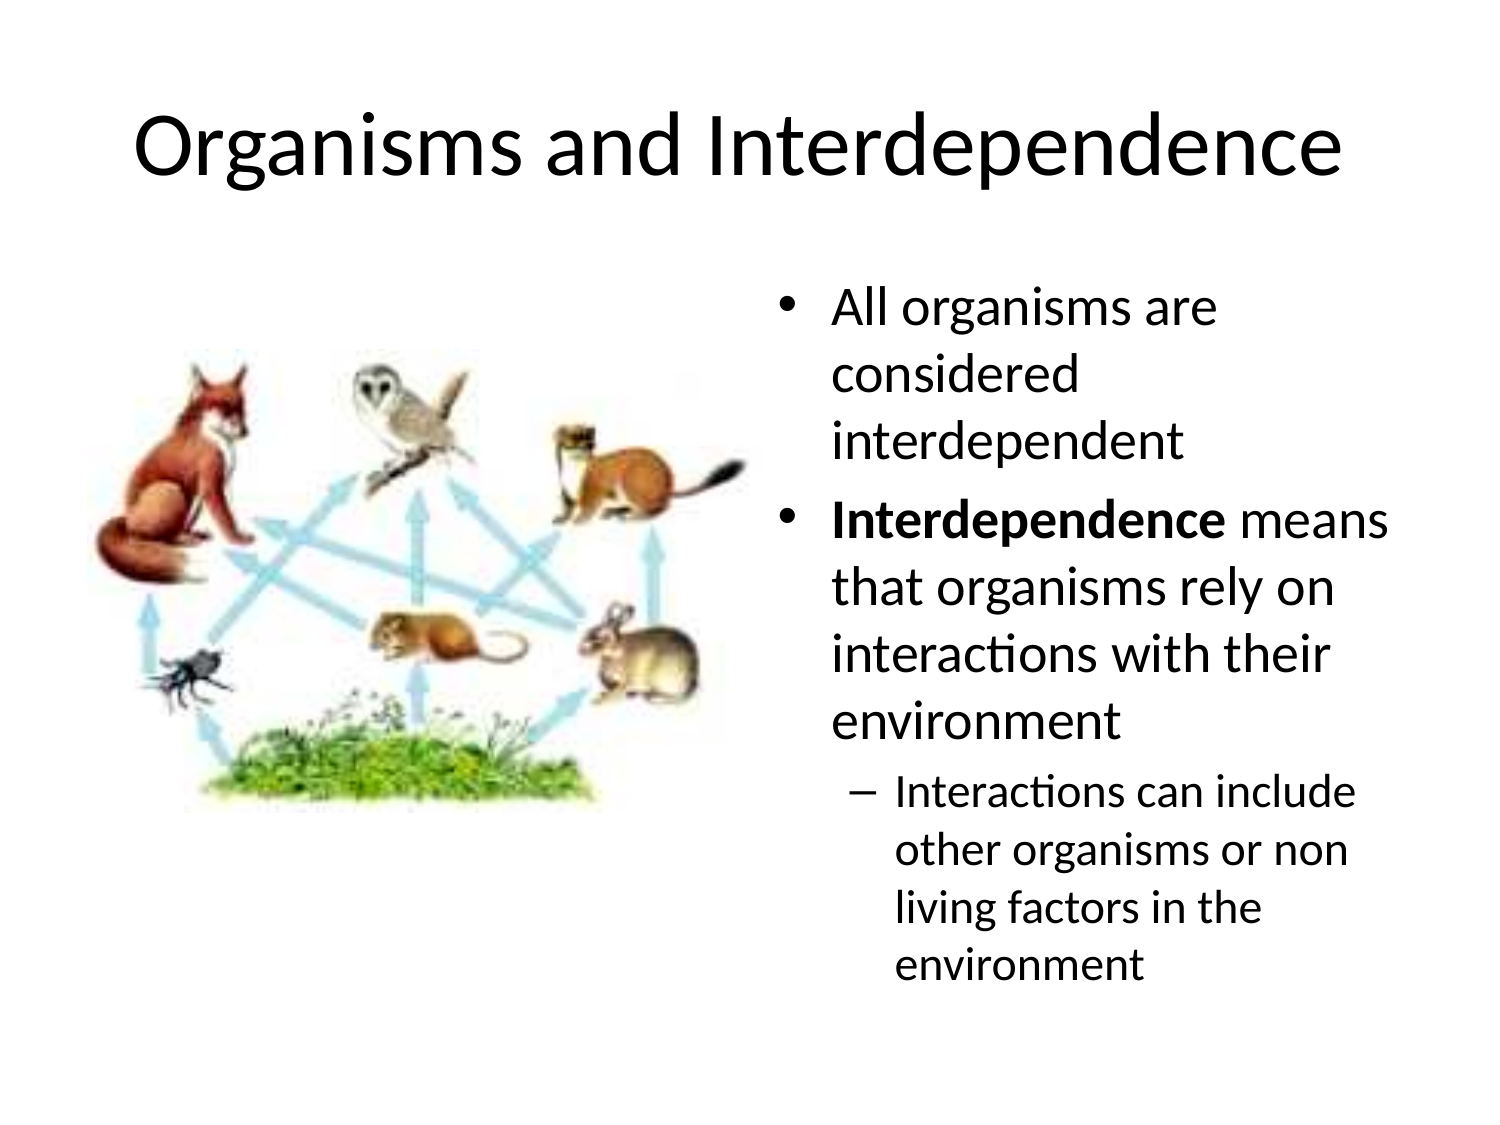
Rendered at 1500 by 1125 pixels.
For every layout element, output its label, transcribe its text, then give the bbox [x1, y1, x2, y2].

picture [87, 349, 762, 813]
list All organisms are considered interdependent Interdependence means that organisms rely on interactions with their environment Interactions can include other organisms or non living factors in the environment [762, 262, 1425, 1005]
title Organisms and Interdependence [75, 45, 1425, 233]
